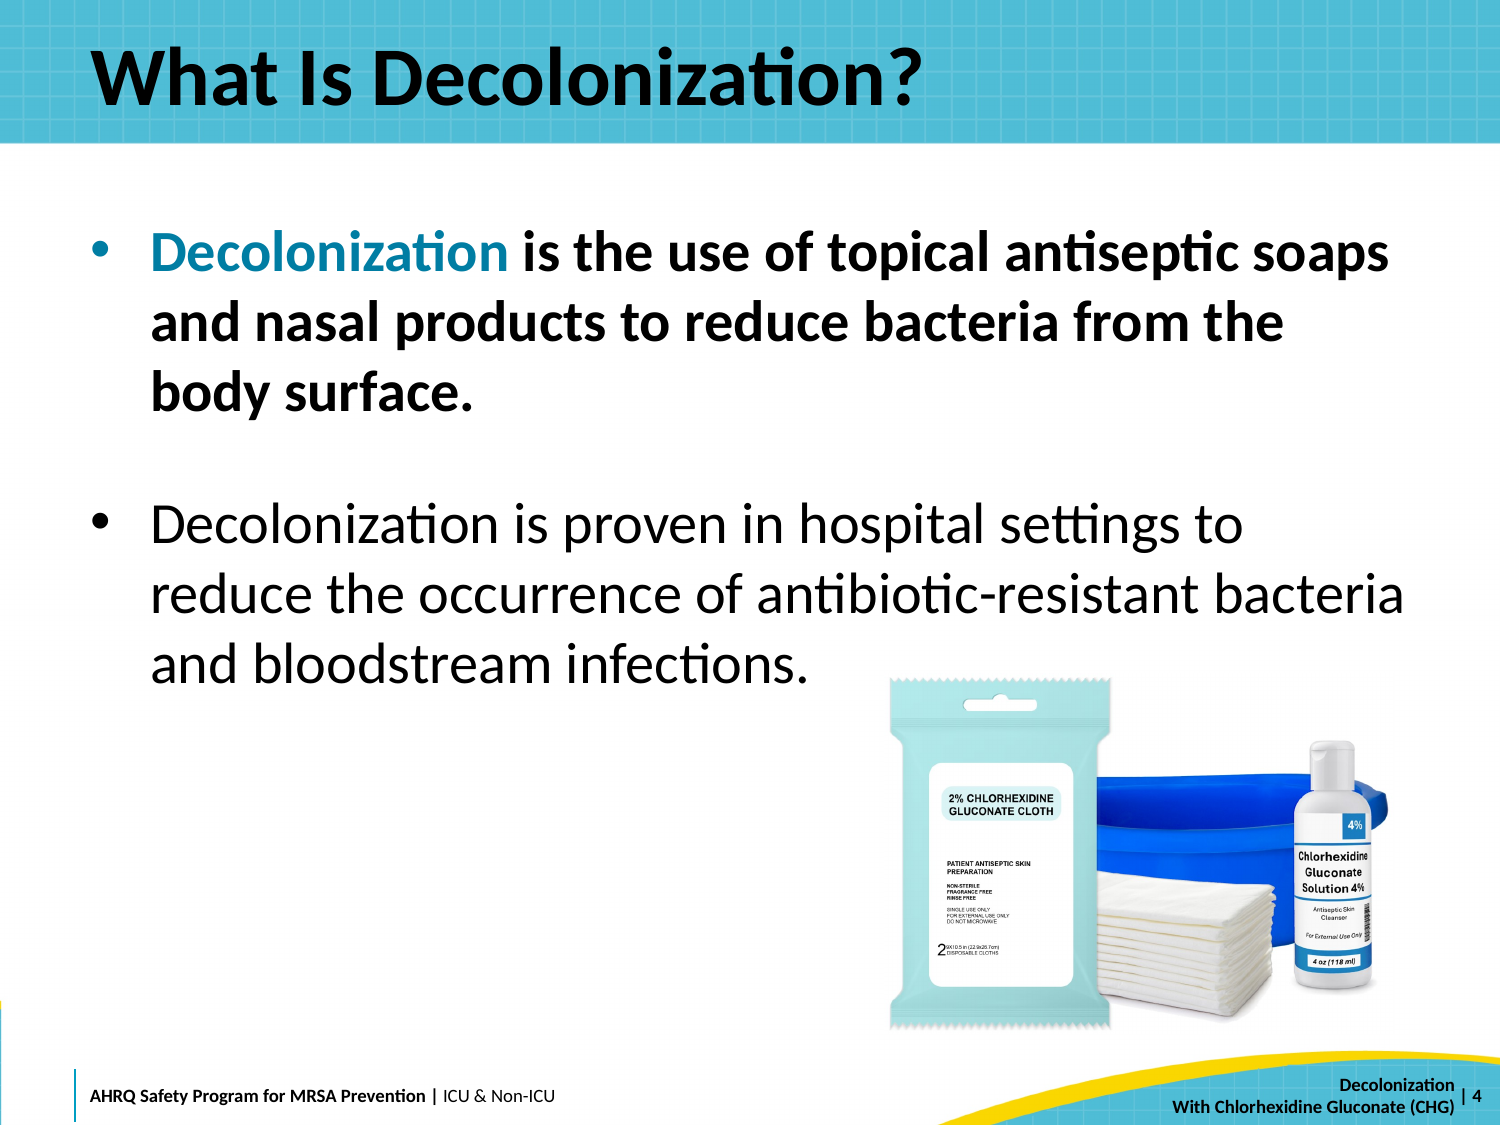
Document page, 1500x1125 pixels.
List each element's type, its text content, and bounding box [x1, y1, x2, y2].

slide_number | 4 [1455, 1065, 1500, 1125]
title What Is Decolonization? [75, 0, 1425, 150]
list Decolonization is the use of topical antiseptic soaps and nasal products to reduce bacteria from the body surface. Decolonization is proven in hospital settings to reduce the occurrence of antibiotic-resistant bacteria and bloodstream infections. [75, 206, 1425, 991]
picture [0, 0, 1500, 1125]
